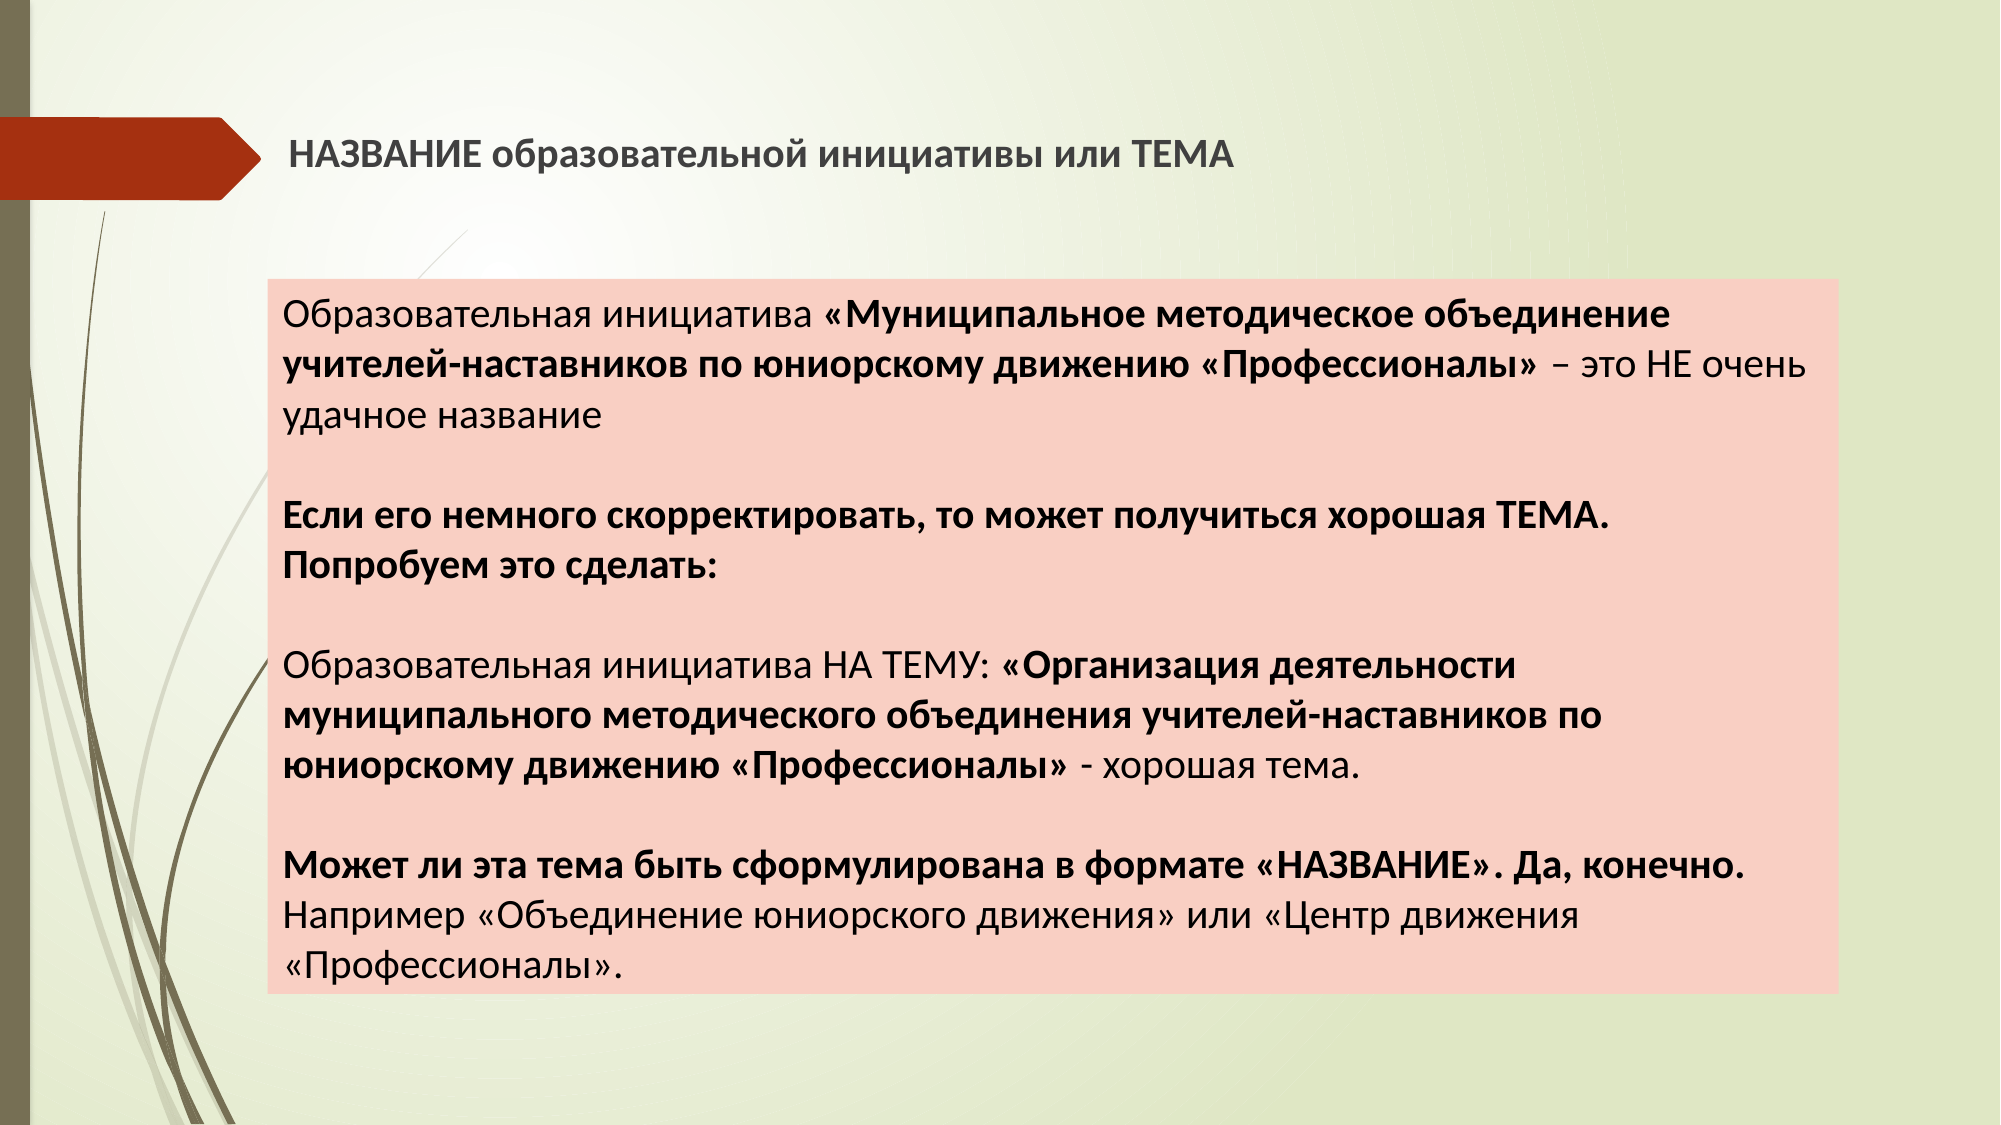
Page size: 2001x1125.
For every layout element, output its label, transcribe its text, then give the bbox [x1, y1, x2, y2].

subtitle НАЗВАНИЕ образовательной инициативы или ТЕМА [232, 125, 1957, 209]
text_box Образовательная инициатива «Муниципальное методическое объединение учителей-наставников по юниорскому движению «Профессионалы» – это НЕ очень удачное название Если его немного скорректировать, то может получиться хорошая ТЕМА. Попробуем это сделать: Образовательная инициатива НА ТЕМУ: «Организация деятельности муниципального методического объединения учителей-наставников по юниорскому движению «Профессионалы» - хорошая тема. Может ли эта тема быть сформулирована в формате «НАЗВАНИЕ». Да, конечно. Например «Объединение юниорского движения» или «Центр движения «Профессионалы». [267, 278, 1839, 994]
